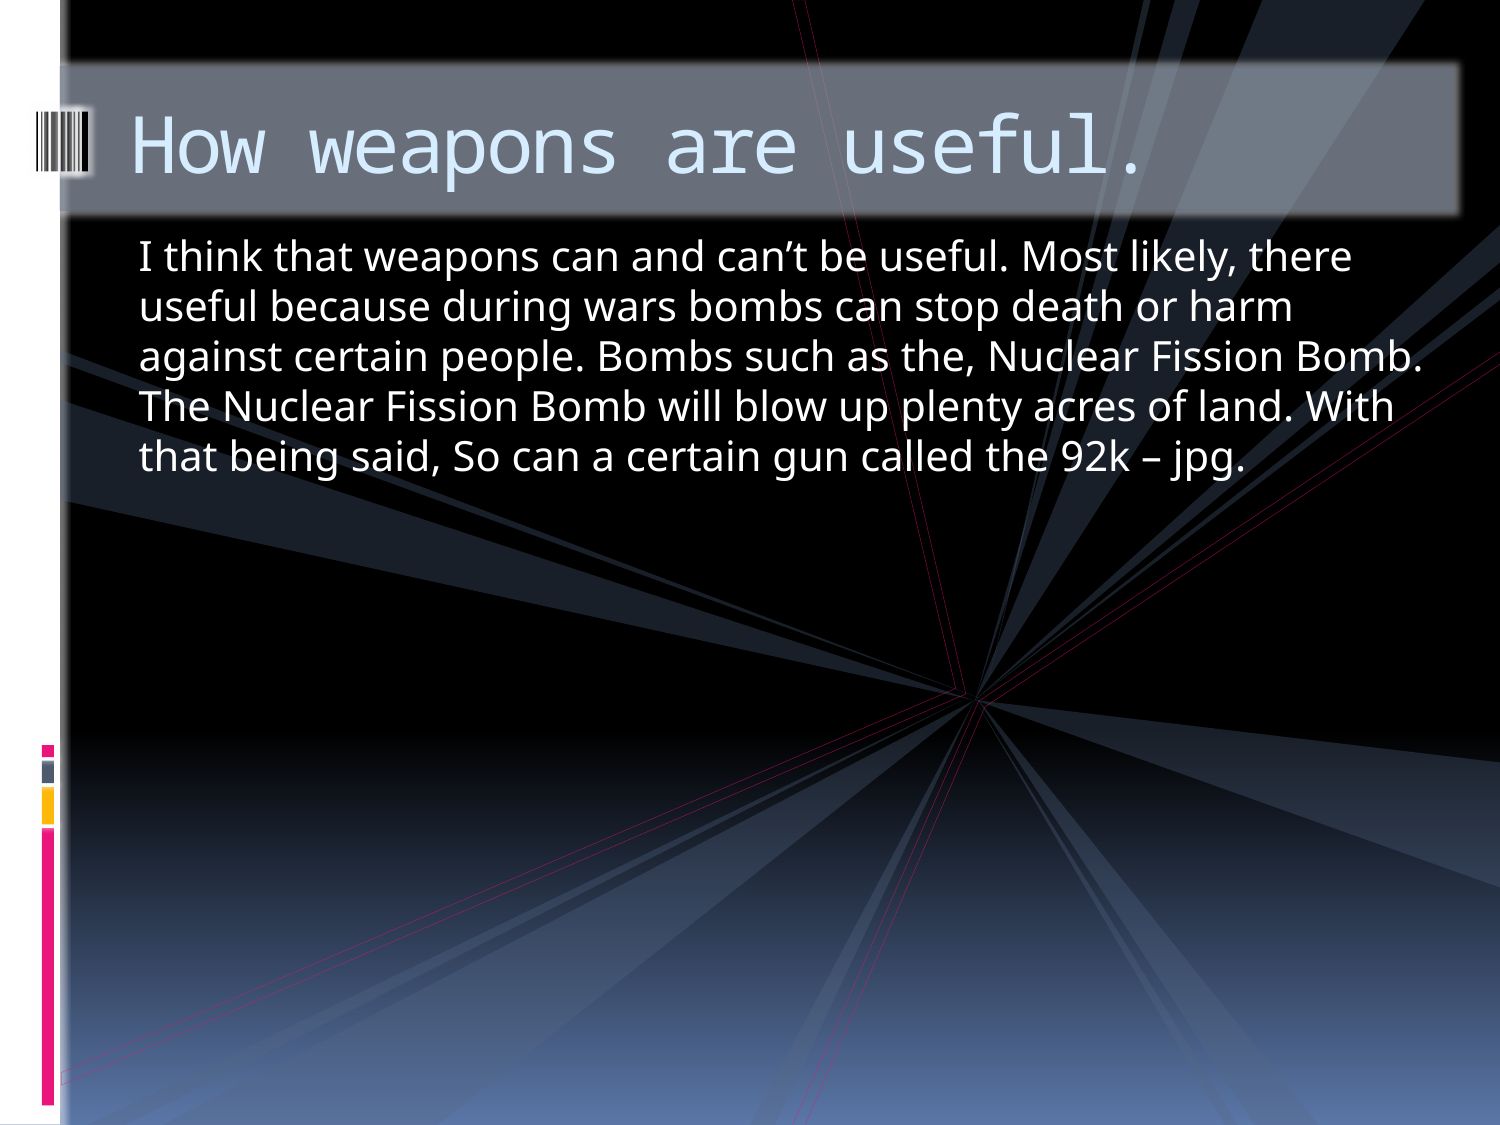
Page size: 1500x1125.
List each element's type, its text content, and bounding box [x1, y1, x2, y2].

list I think that weapons can and can’t be useful. Most likely, there useful because during wars bombs can stop death or harm against certain people. Bombs such as the, Nuclear Fission Bomb. The Nuclear Fission Bomb will blow up plenty acres of land. With that being said, So can a certain gun called the 92k – jpg. [115, 221, 1463, 1050]
title How weapons are useful. [115, 83, 1454, 212]
